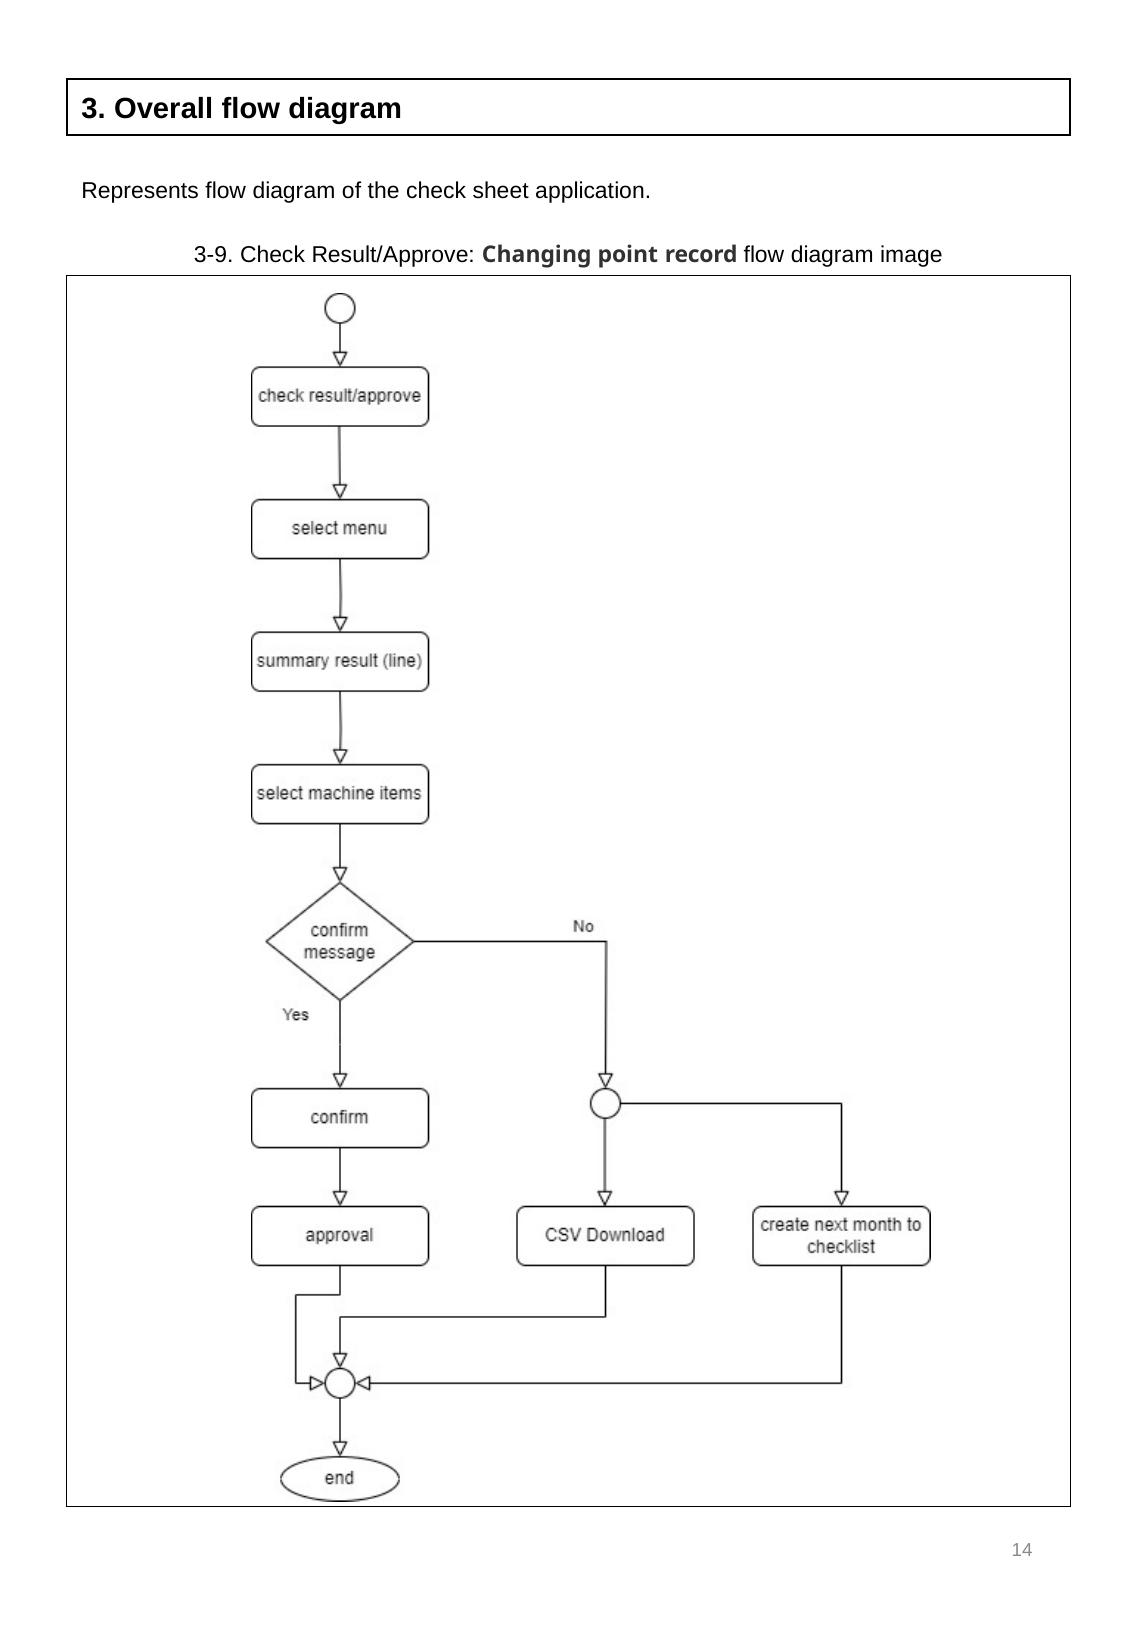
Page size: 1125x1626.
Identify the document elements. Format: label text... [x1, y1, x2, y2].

picture [251, 293, 931, 1502]
text_box Represents flow diagram of the check sheet application. [66, 168, 1071, 211]
text_box 3-9. Check Result/Approve: Changing point record flow diagram image [66, 232, 1071, 274]
text_box [66, 274, 1071, 1507]
slide_number 14 [794, 1507, 1048, 1593]
text_box 3. Overall flow diagram [66, 78, 1071, 136]
